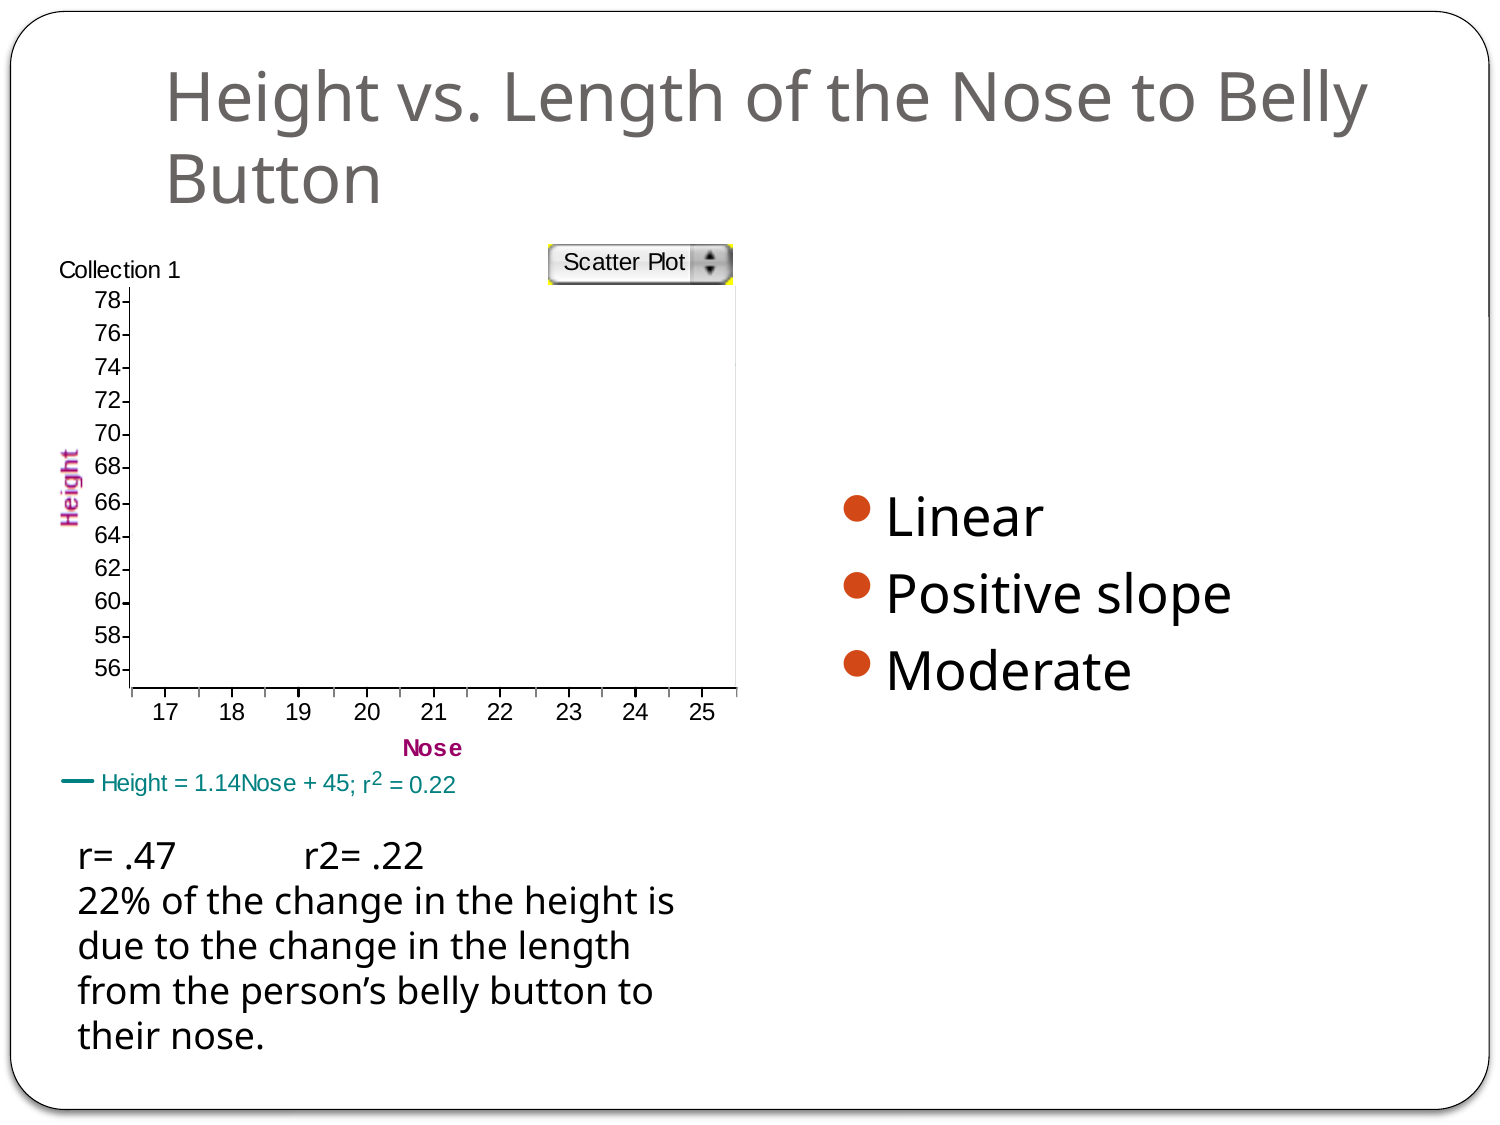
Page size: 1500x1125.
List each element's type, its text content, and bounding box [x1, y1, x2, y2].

title Height vs. Length of the Nose to Belly Button [150, 45, 1425, 233]
list Linear Positive slope Moderate [825, 474, 1463, 813]
text_box r= .47 r2= .22 22% of the change in the height is due to the change in the length from the person’s belly button to their nose. [62, 824, 713, 1065]
picture [49, 237, 738, 806]
